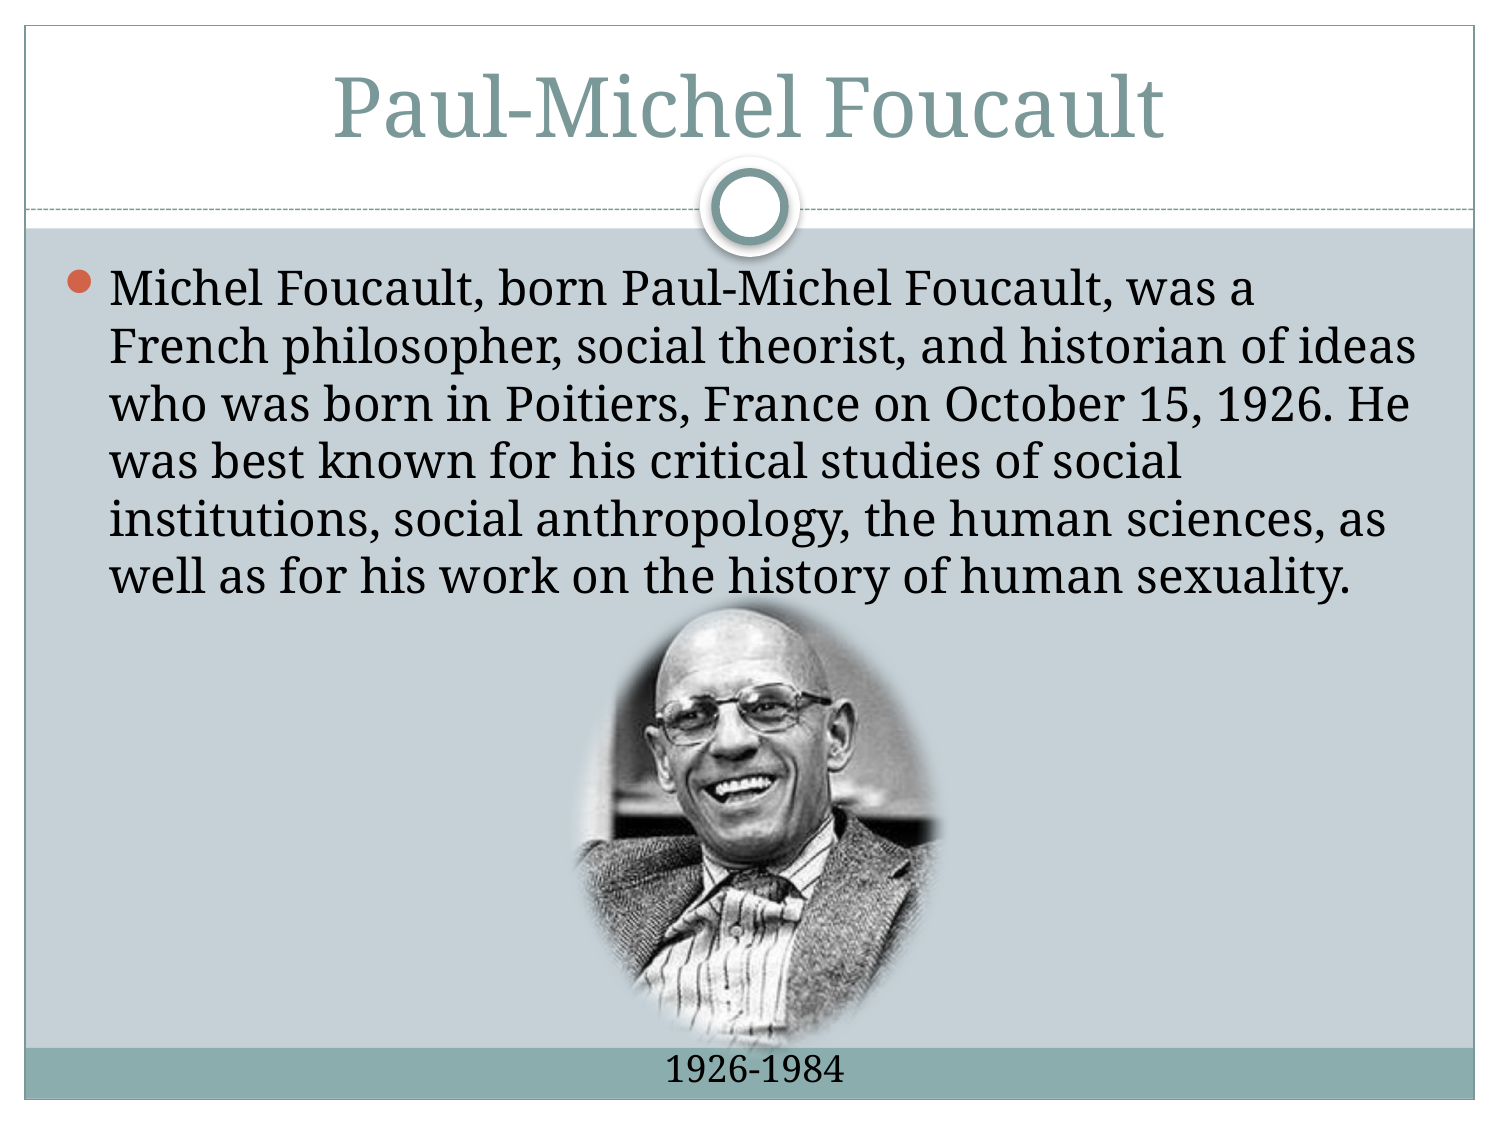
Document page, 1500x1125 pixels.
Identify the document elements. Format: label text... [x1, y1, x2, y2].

picture [562, 587, 951, 1064]
title Paul-Michel Foucault [49, 37, 1450, 162]
list Michel Foucault, born Paul-Michel Foucault, was a French philosopher, social theorist, and historian of ideas who was born in Poitiers, France on October 15, 1926. He was best known for his critical studies of social institutions, social anthropology, the human sciences, as well as for his work on the history of human sexuality. [49, 250, 1445, 1001]
text_box 1926-1984 [649, 1072, 950, 1098]
